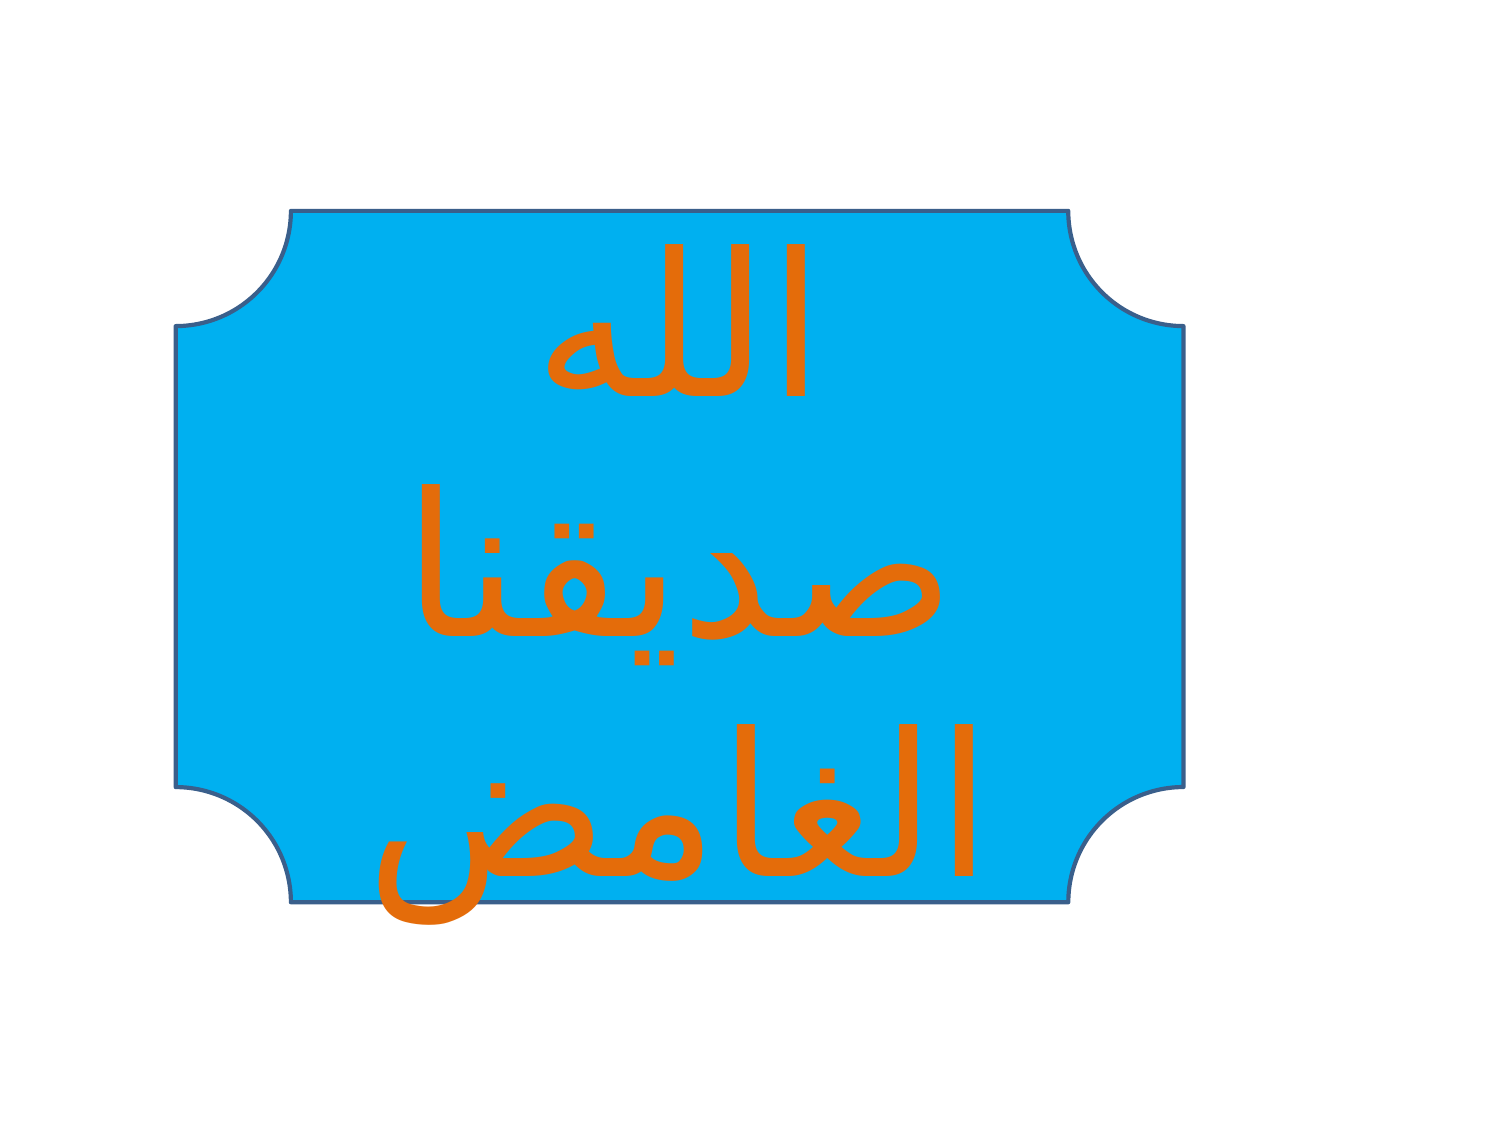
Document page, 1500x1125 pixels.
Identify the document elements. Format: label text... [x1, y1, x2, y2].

text_box الله صديقنا الغامض [173, 208, 1186, 905]
